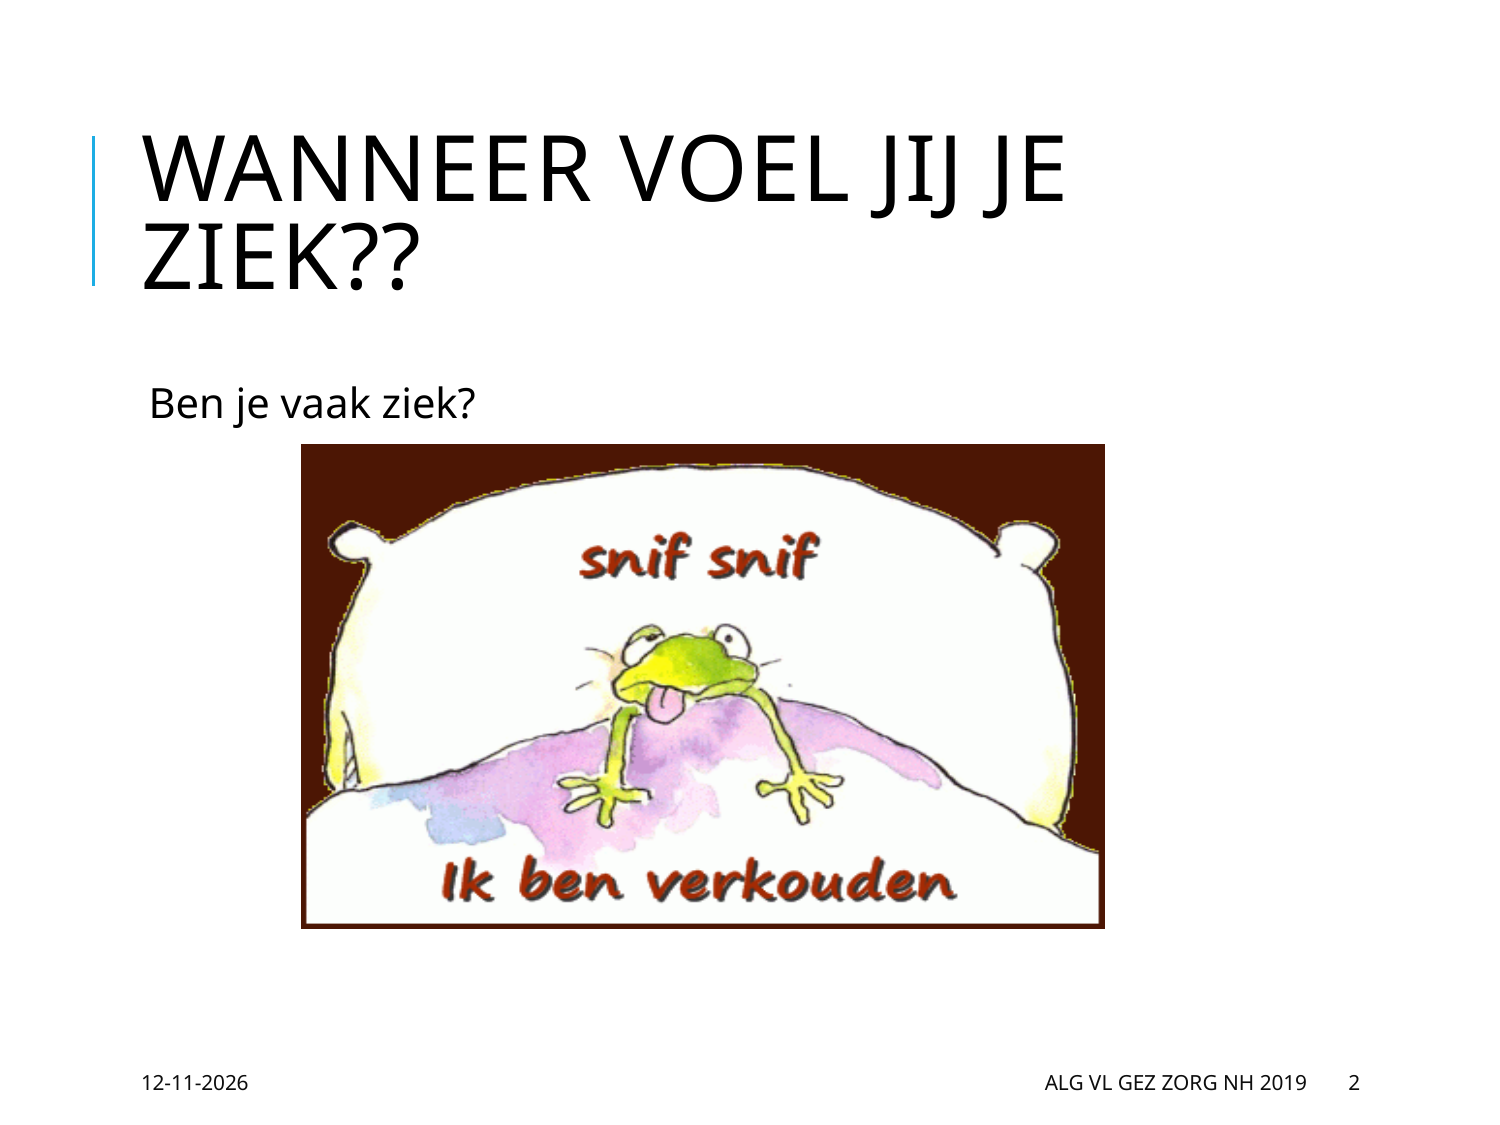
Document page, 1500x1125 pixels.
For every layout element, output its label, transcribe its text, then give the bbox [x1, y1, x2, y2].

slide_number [126, 1061, 392, 1107]
slide_number 2 [1333, 1061, 1454, 1107]
title Wanneer voel jij je ziek?? [126, 96, 1322, 342]
list Ben je vaak ziek? [126, 375, 1322, 1035]
picture [300, 444, 1105, 929]
footer Alg VL gez zorg NH 2019 [595, 1061, 1322, 1107]
